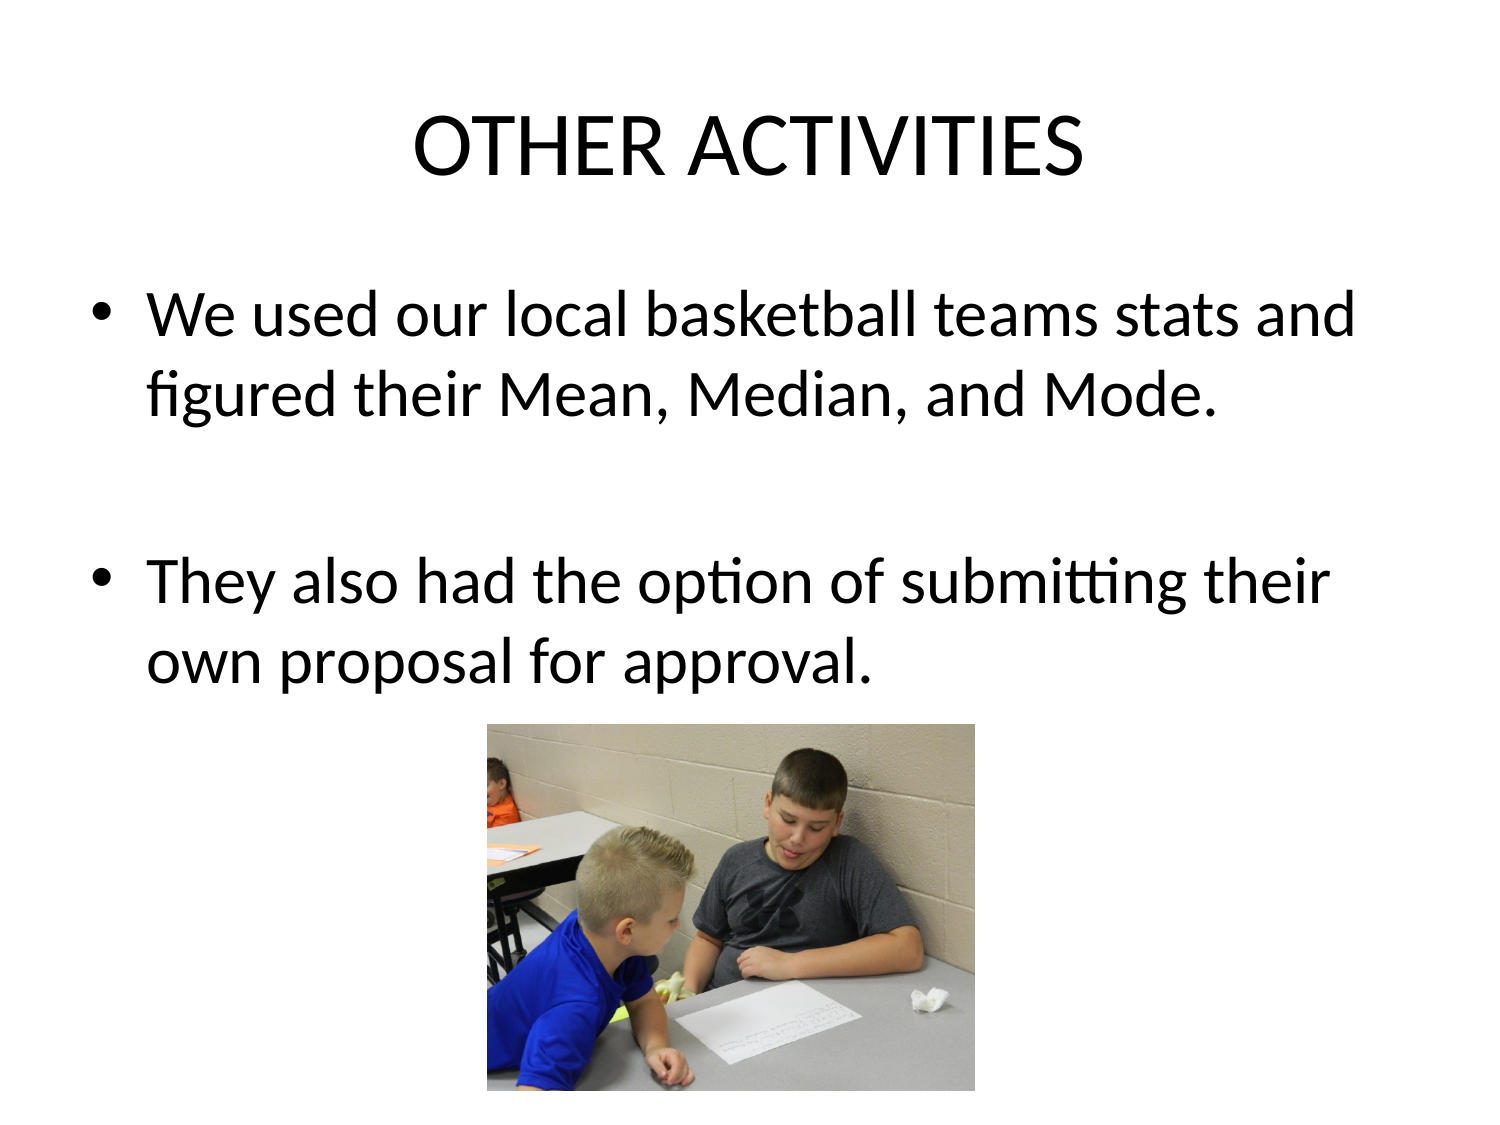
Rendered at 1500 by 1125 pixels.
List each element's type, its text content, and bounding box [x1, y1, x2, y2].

picture [487, 724, 976, 1091]
title OTHER ACTIVITIES [75, 45, 1425, 233]
list We used our local basketball teams stats and figured their Mean, Median, and Mode. They also had the option of submitting their own proposal for approval. [75, 262, 1425, 1005]
